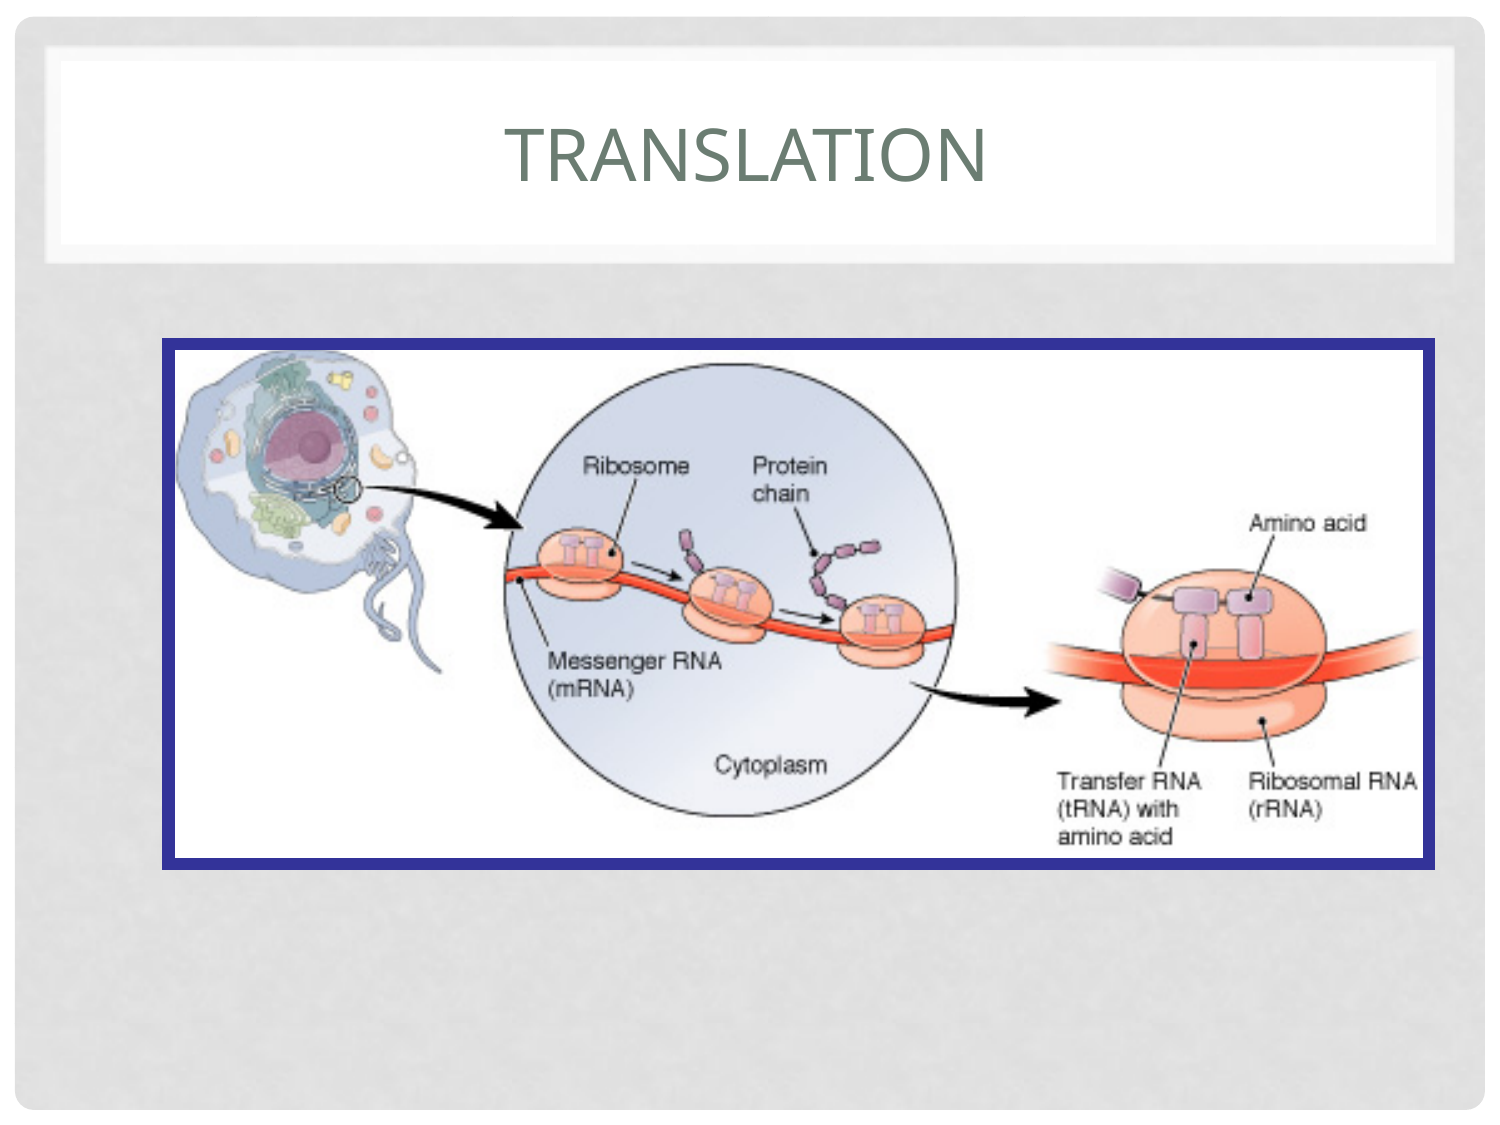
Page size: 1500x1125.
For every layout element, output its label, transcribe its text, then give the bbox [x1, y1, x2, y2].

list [174, 349, 1424, 858]
title Translation [69, 66, 1425, 238]
